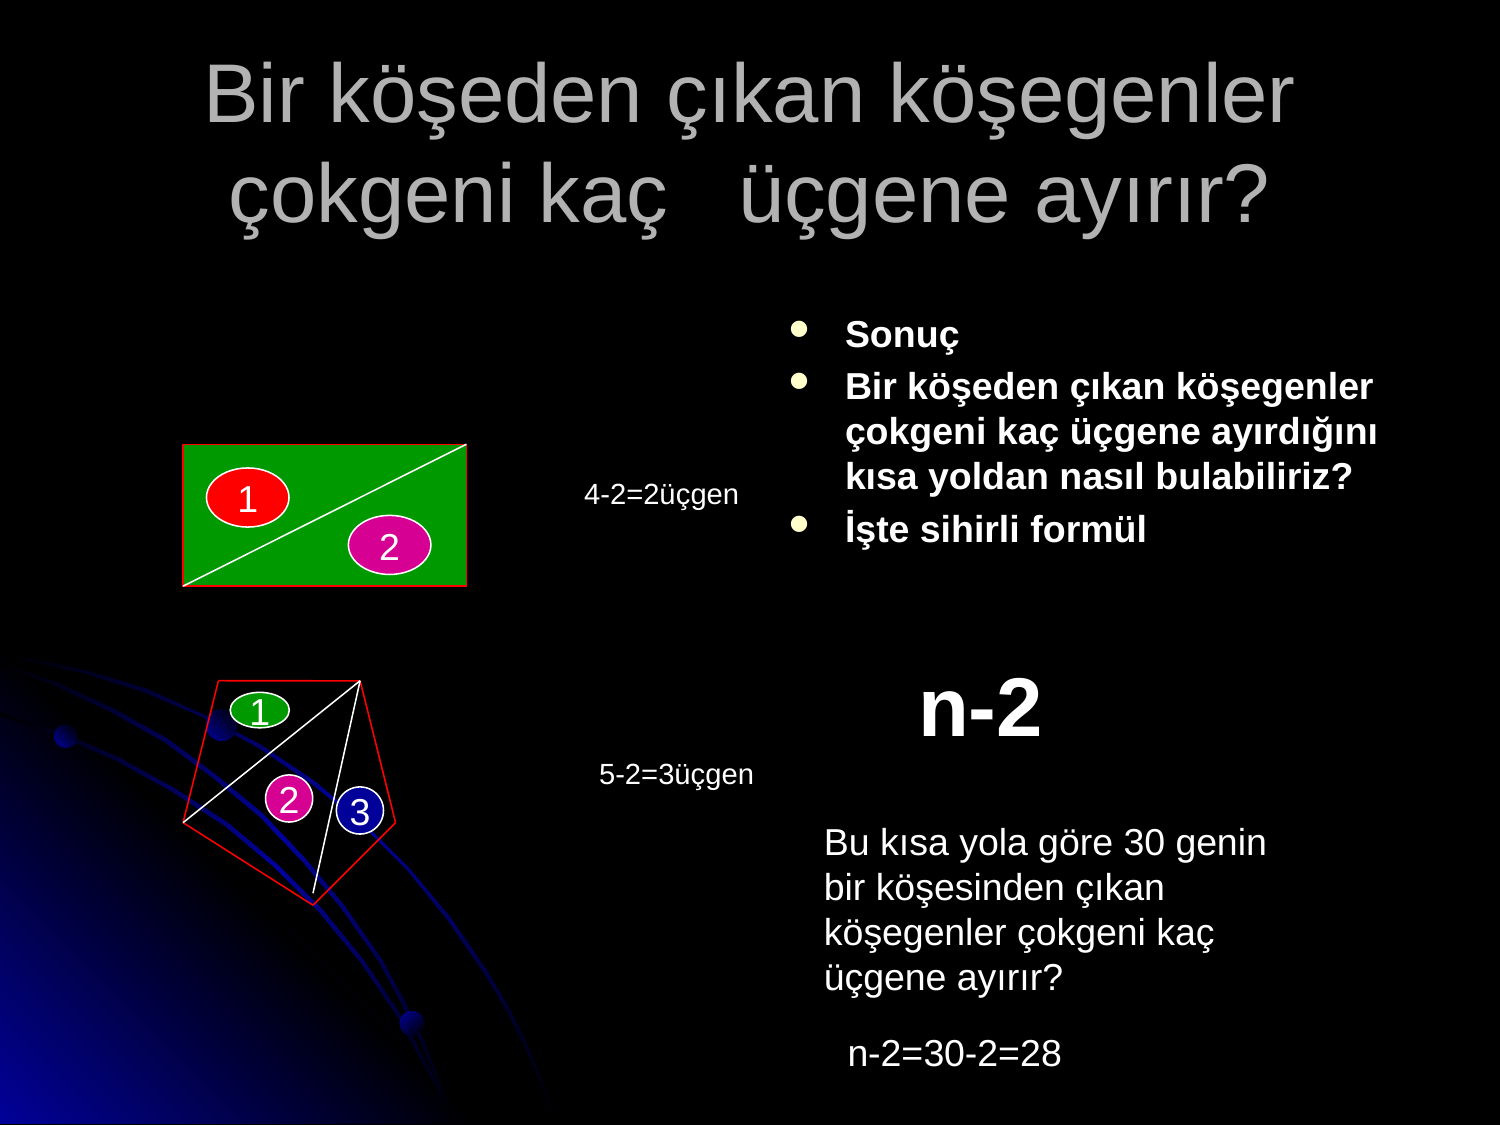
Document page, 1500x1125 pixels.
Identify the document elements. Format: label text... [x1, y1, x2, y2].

text_box 4-2=2üçgen [569, 467, 755, 518]
list Sonuç Bir köşeden çıkan köşegenler çokgeni kaç üçgene ayırdığını kısa yoldan nasıl bulabiliriz? İşte sihirli formül [773, 302, 1437, 1046]
text_box n-2=30-2=28 [832, 1021, 1117, 1082]
text_box Bu kısa yola göre 30 genin bir köşesinden çıkan köşegenler çokgeni kaç üçgene ayırır? [809, 810, 1331, 1006]
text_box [182, 680, 396, 906]
title Bir köşeden çıkan köşegenler çokgeni kaç üçgene ayırır? [74, 45, 1426, 233]
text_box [182, 444, 467, 587]
text_box n-2 [903, 645, 1117, 760]
text_box 5-2=3üçgen [584, 747, 770, 798]
